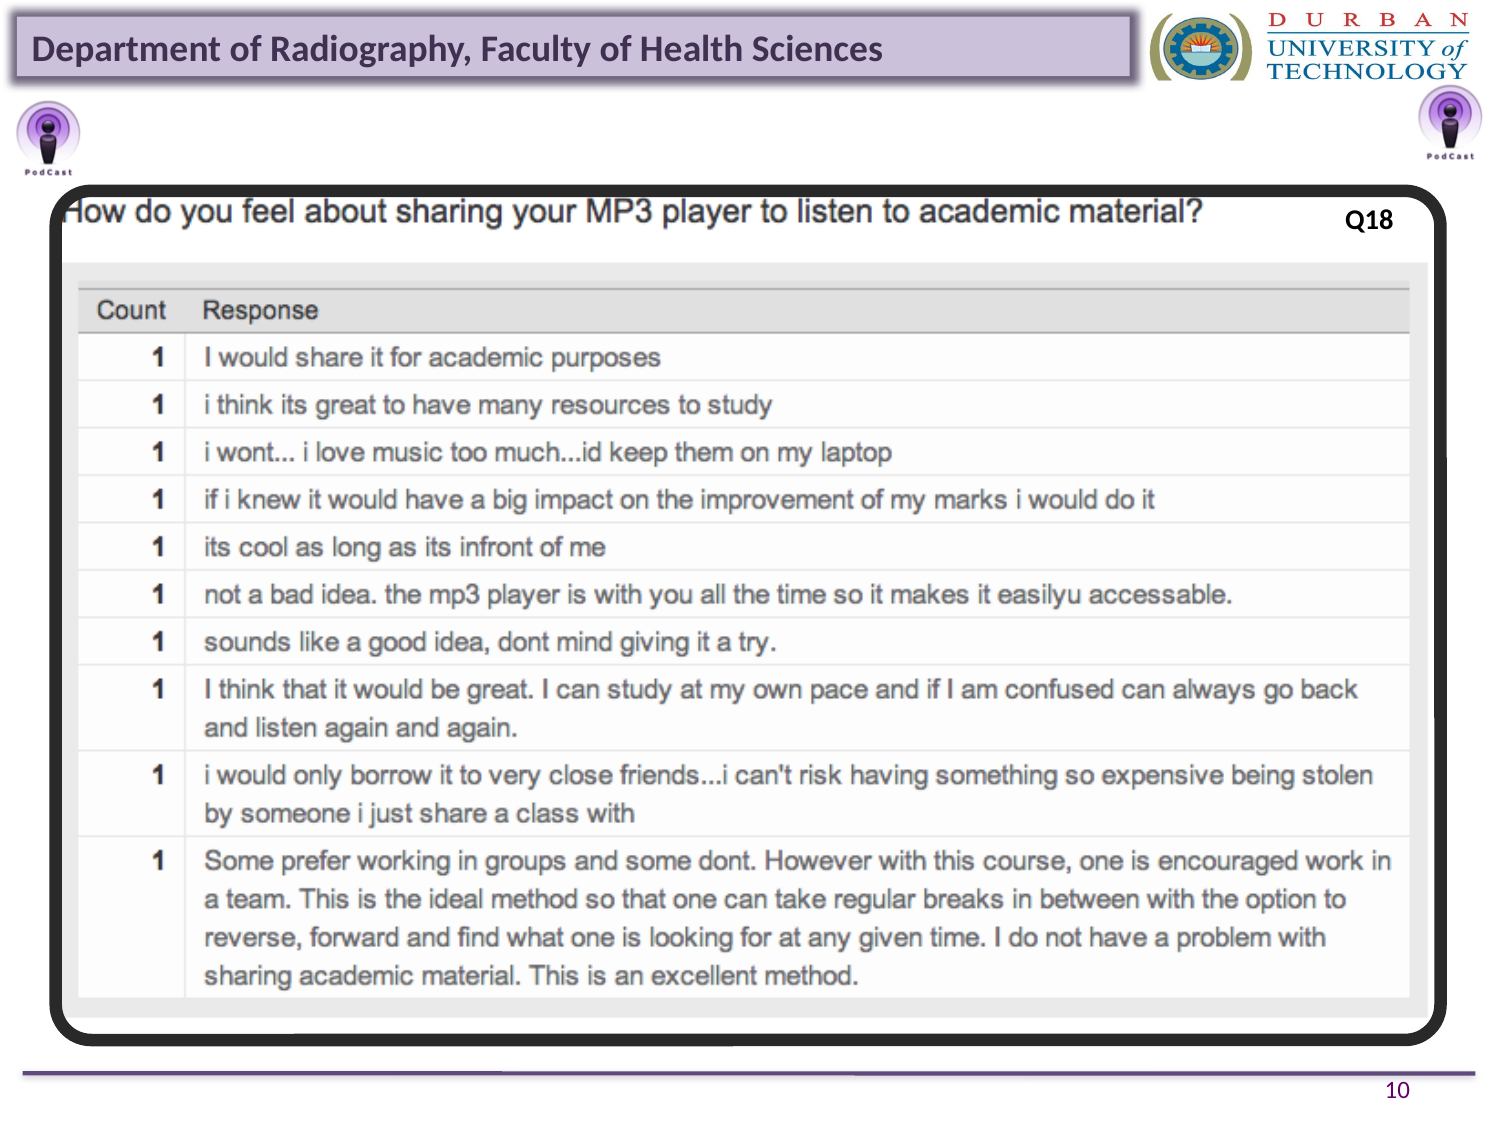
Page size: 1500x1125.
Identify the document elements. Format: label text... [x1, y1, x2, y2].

slide_number 10 [1074, 1058, 1425, 1119]
picture [0, 96, 98, 184]
picture [1149, 12, 1500, 168]
picture [55, 190, 1441, 1041]
